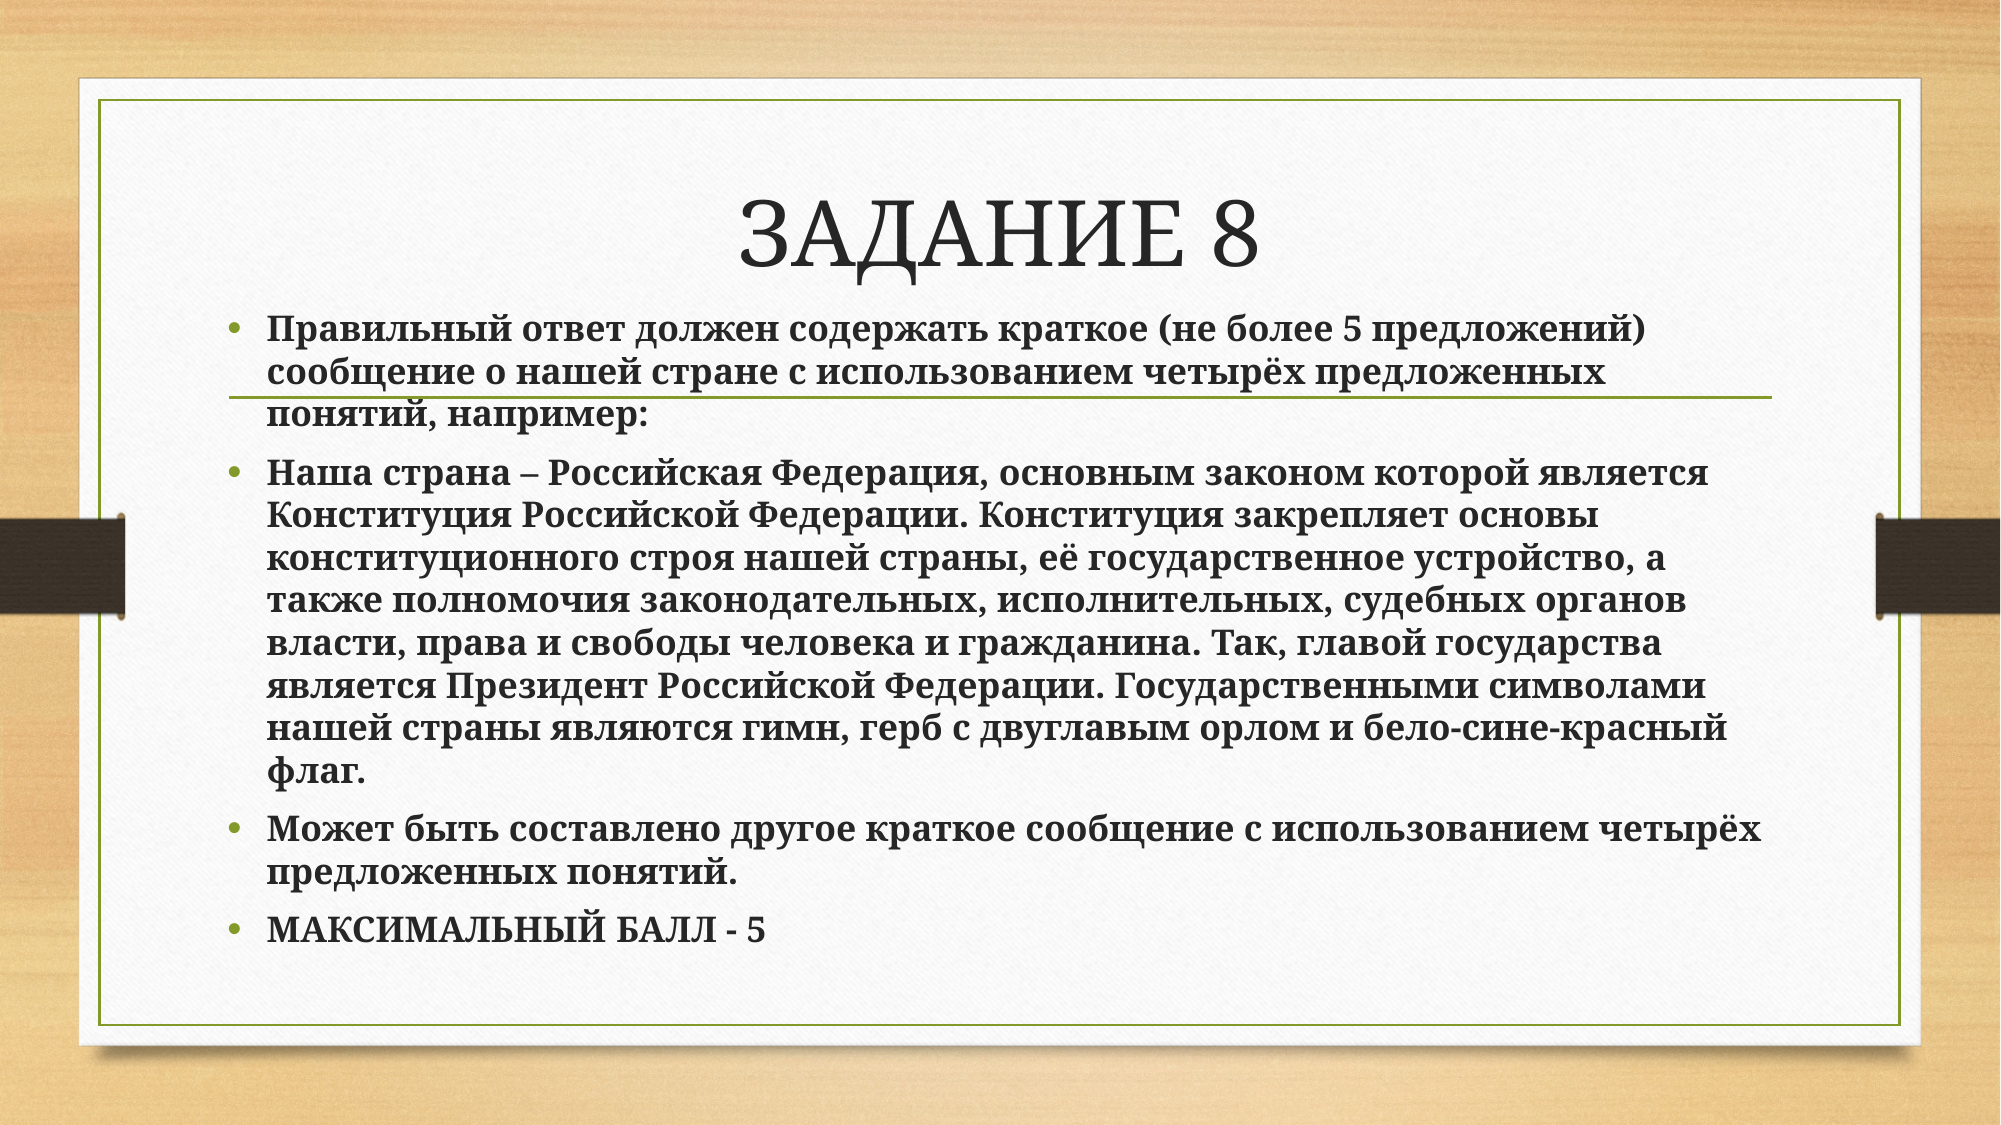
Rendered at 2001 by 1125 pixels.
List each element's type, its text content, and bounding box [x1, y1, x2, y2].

title ЗАДАНИЕ 8 [212, 161, 1788, 298]
list Правильный ответ должен содержать краткое (не более 5 предложений) сообщение о нашей стране с использованием четырёх предложенных понятий, например: Наша страна – Российская Федерация, основным законом которой является Конституция Российской Федерации. Конституция закрепляет основы конституционного строя нашей страны, её государственное устройство, а также полномочия законодательных, исполнительных, судебных органов власти, права и свободы человека и гражданина. Так, главой государства является Президент Российской Федерации. Государственными символами нашей страны являются гимн, герб с двуглавым орлом и бело-сине-красный флаг. Может быть составлено другое краткое сообщение с использованием четырёх предложенных понятий. МАКСИМАЛЬНЫЙ БАЛЛ - 5 [212, 298, 1788, 964]
picture [0, 0, 2001, 1125]
